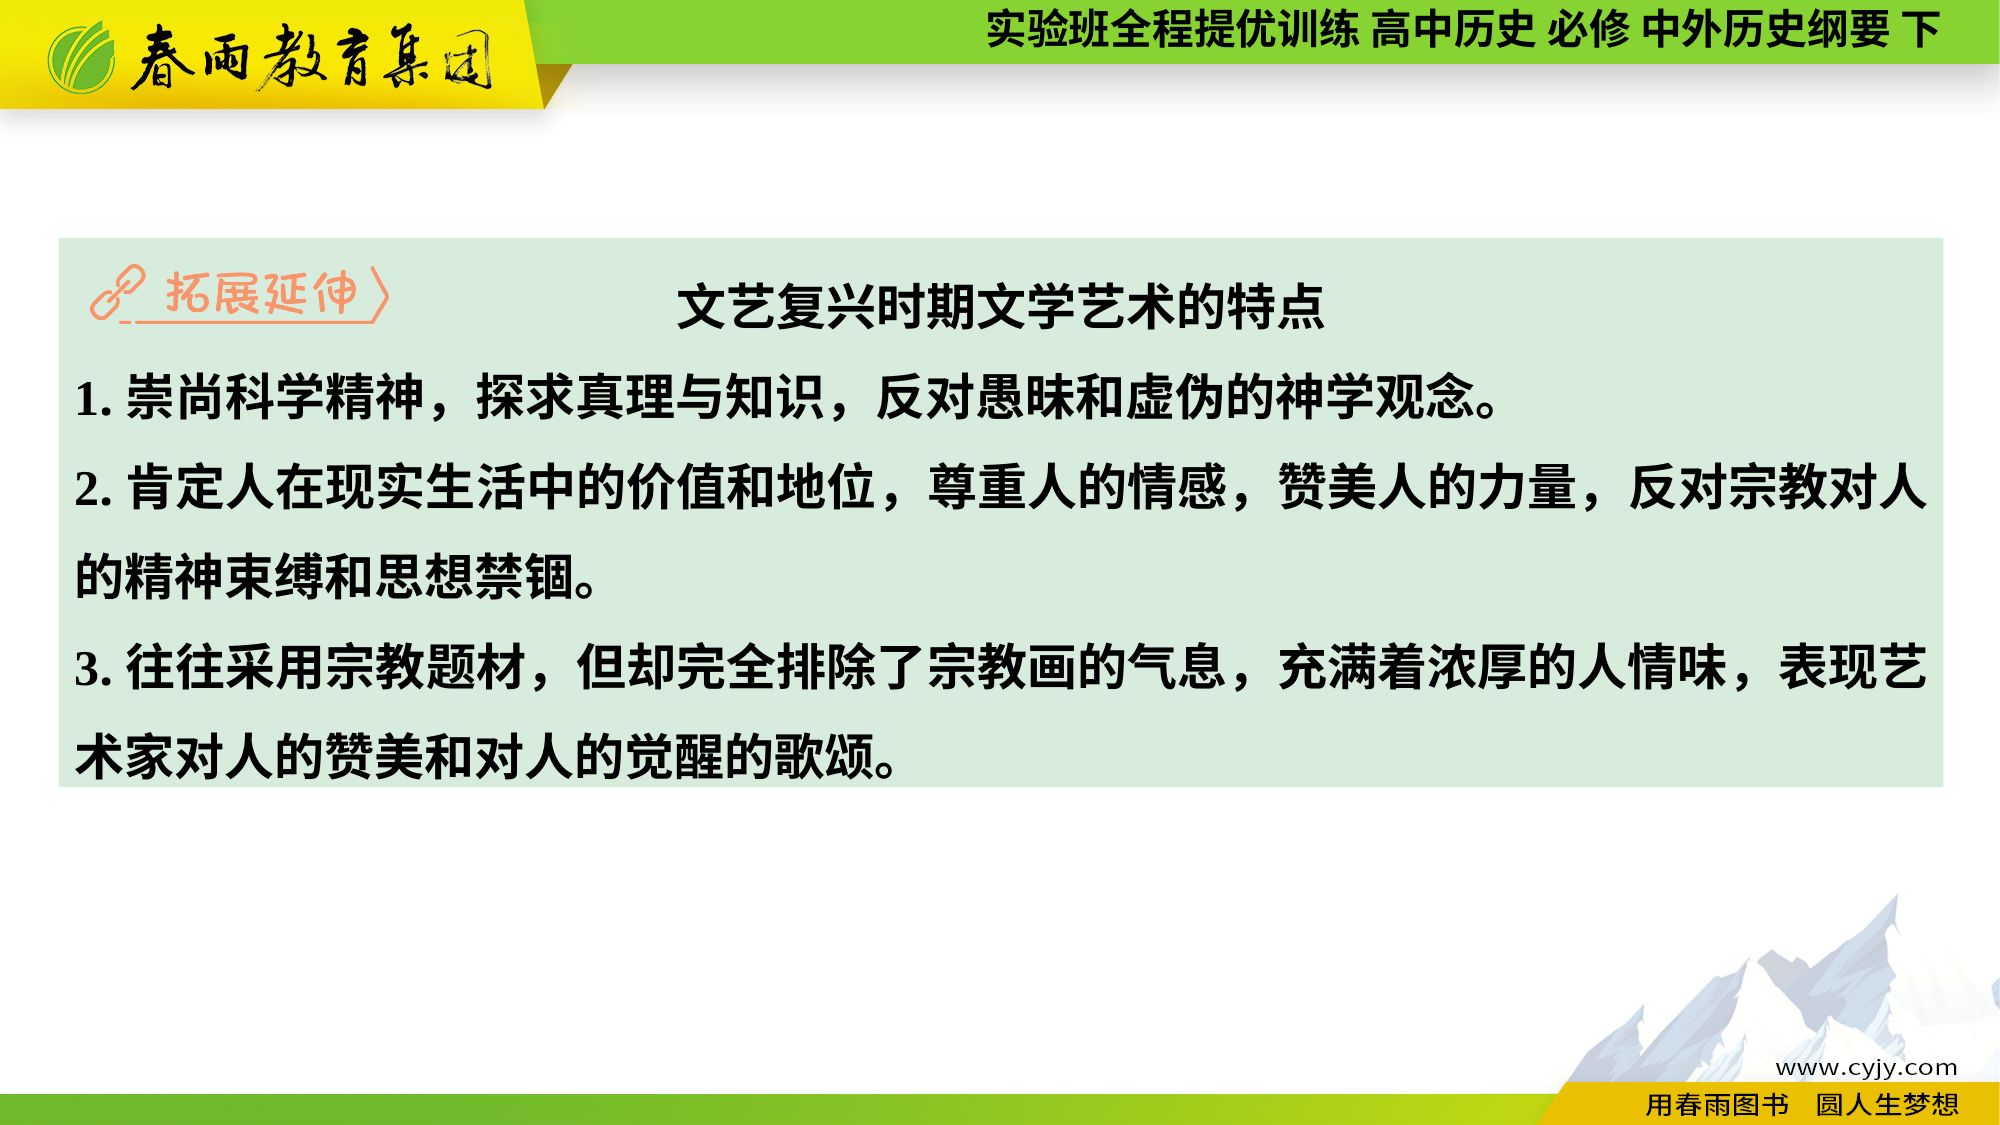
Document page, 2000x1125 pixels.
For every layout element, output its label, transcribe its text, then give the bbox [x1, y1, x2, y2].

picture [0, 0, 2000, 1125]
list 文艺复兴时期文学艺术的特点 1.崇尚科学精神，探求真理与知识，反对愚昧和虚伪的神学观念。 2.肯定人在现实生活中的价值和地位，尊重人的情感，赞美人的力量，反对宗教对人的精神束缚和思想禁锢。 3.往往采用宗教题材，但却完全排除了宗教画的气息，充满着浓厚的人情味，表现艺术家对人的赞美和对人的觉醒的歌颂。 [59, 237, 1944, 787]
